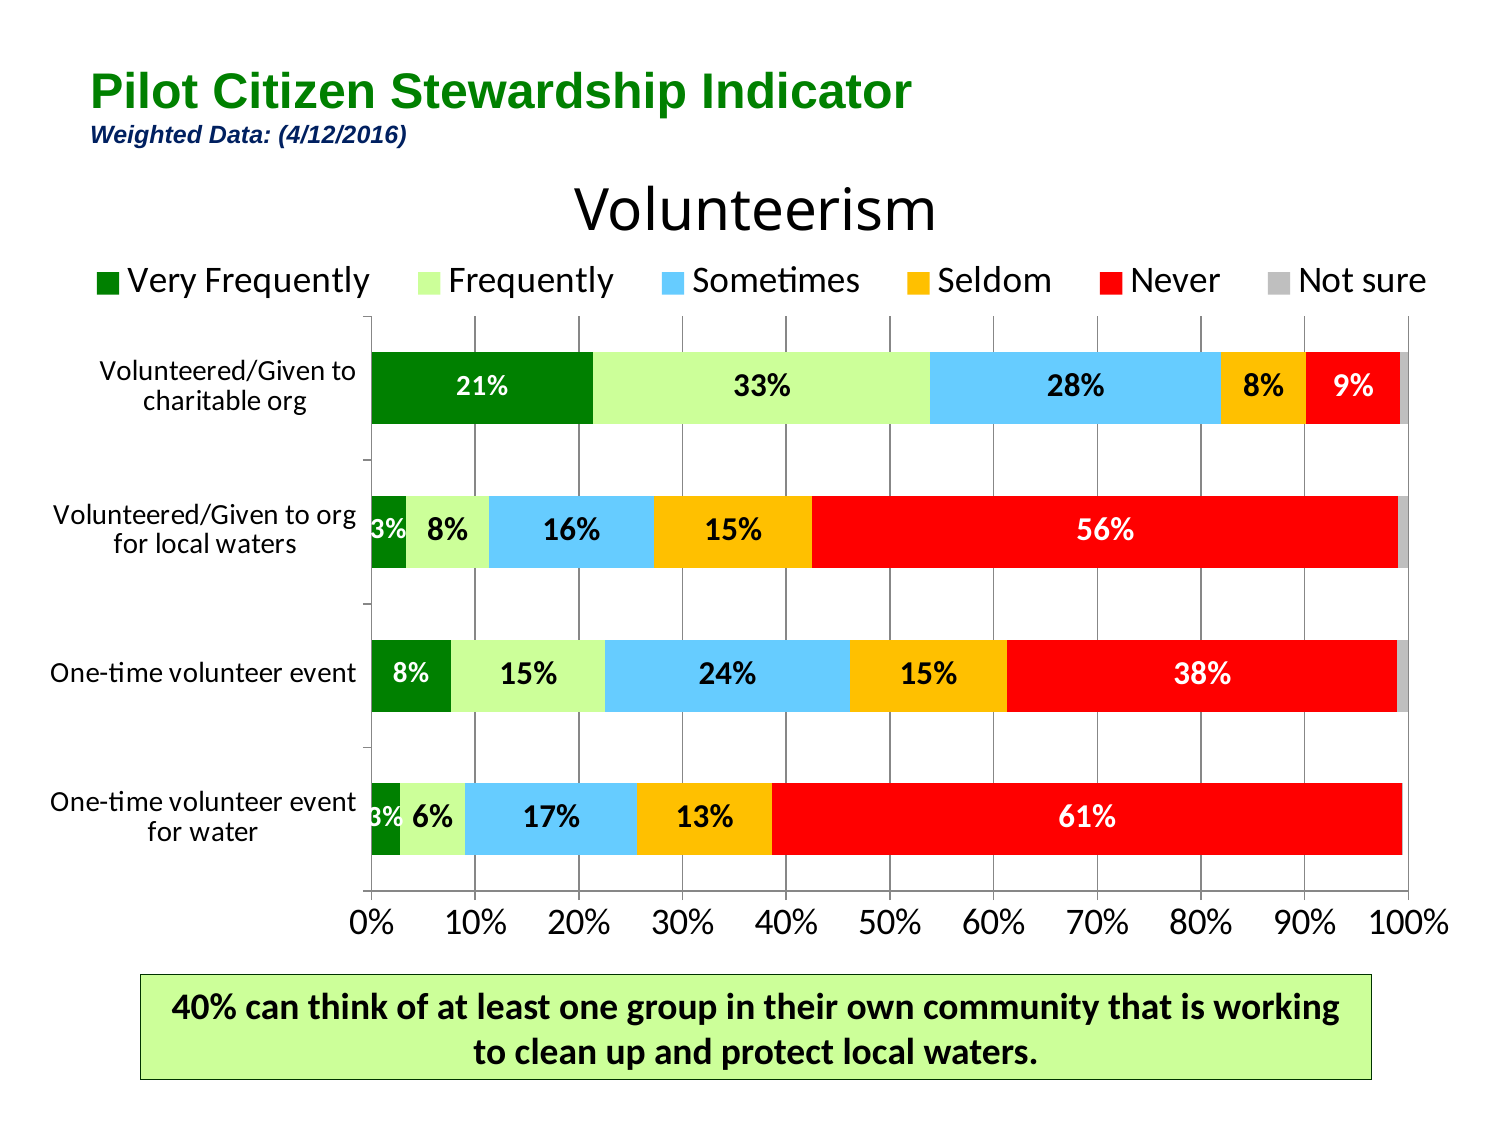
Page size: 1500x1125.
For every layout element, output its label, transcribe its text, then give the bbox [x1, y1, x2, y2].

text_box Pilot Citizen Stewardship Indicator Weighted Data: (4/12/2016) [74, 45, 1425, 163]
chart [49, 250, 1463, 1051]
text_box 40% can think of at least one group in their own community that is working to clean up and protect local waters. [140, 1058, 1372, 1080]
title Volunteerism [81, 157, 1432, 249]
